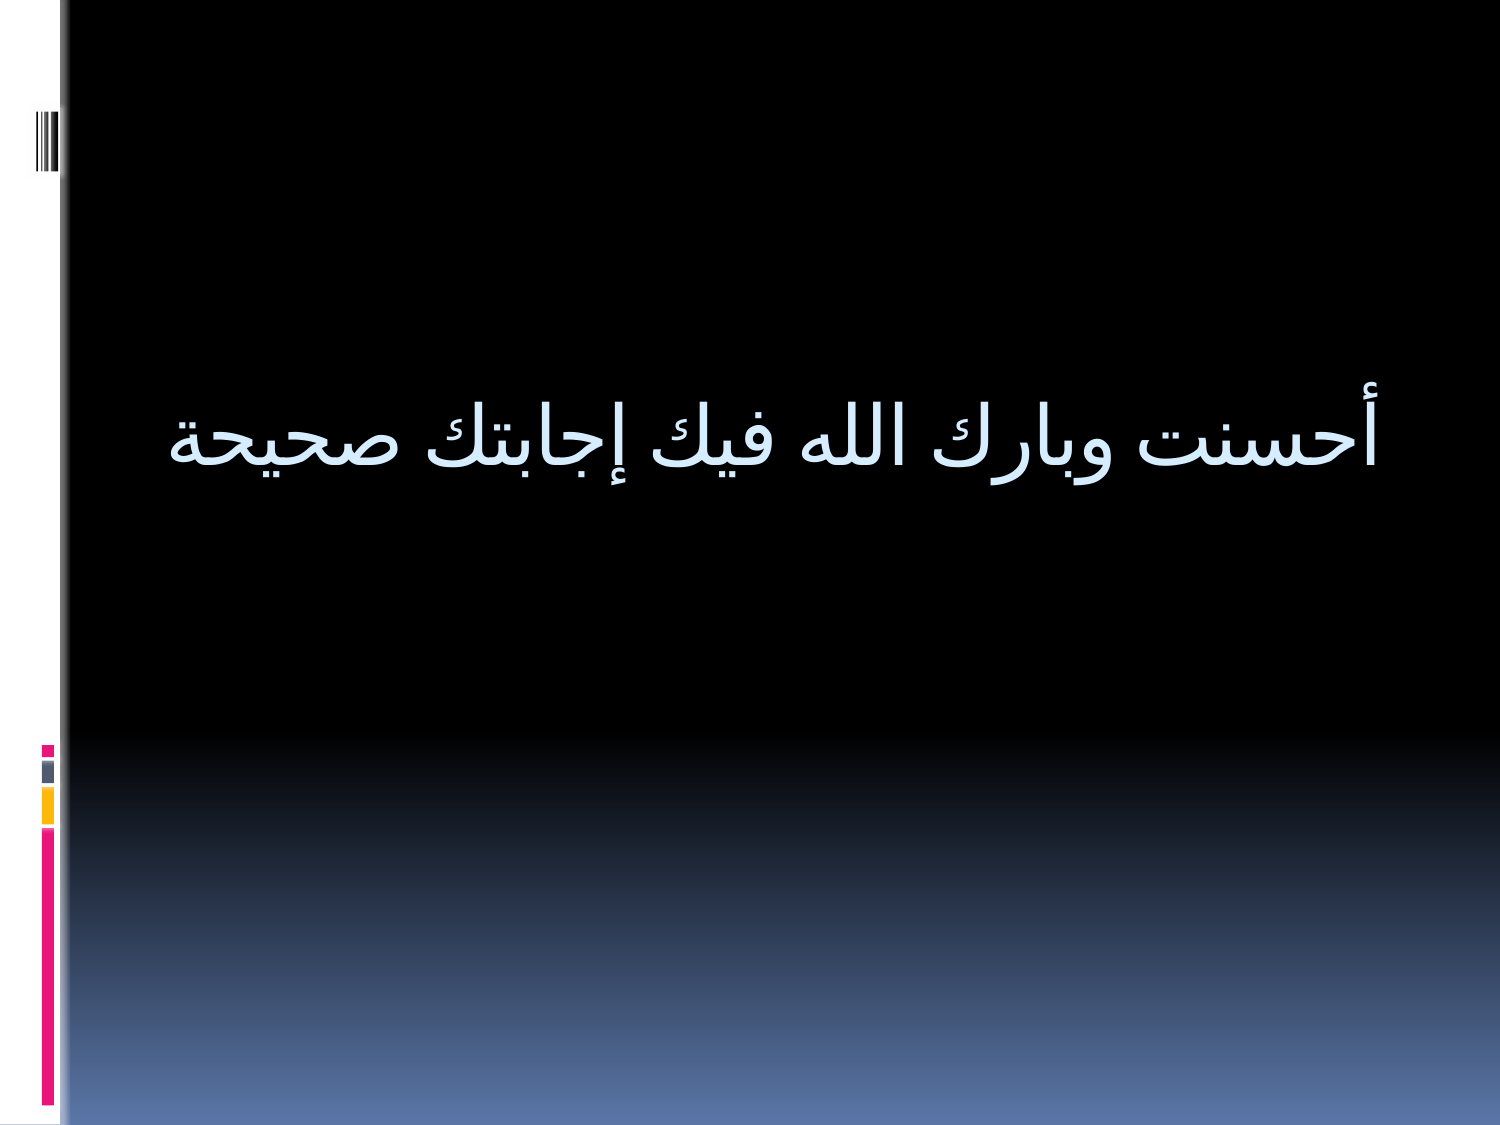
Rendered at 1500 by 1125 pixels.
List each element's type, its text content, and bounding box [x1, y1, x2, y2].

title أحسنت وبارك الله فيك إجابتك صحيحة [150, 375, 1425, 809]
